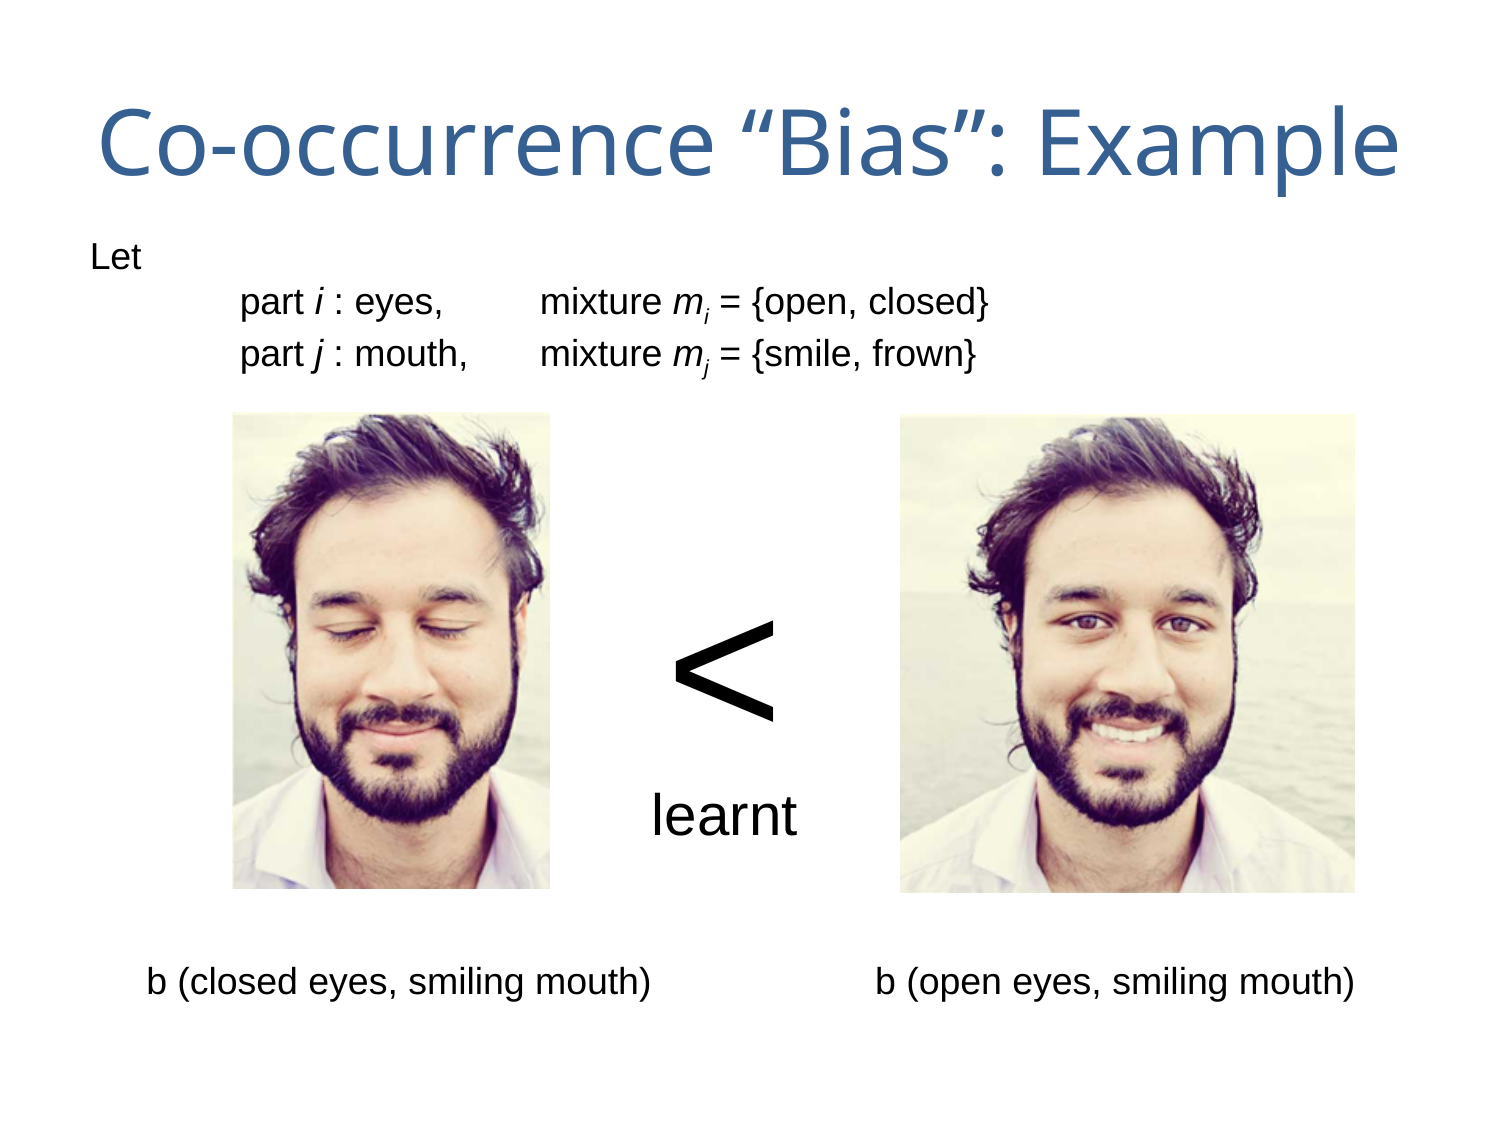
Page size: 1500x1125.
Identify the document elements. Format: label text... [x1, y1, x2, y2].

text_box Let part i : eyes, mixture mi = {open, closed} part j : mouth, mixture mj = {smile, frown} [74, 224, 1128, 387]
text_box b (closed eyes, smiling mouth) b (open eyes, smiling mouth) [99, 949, 1475, 1010]
picture [899, 413, 1355, 893]
text_box < learnt [624, 530, 825, 855]
picture [231, 412, 550, 890]
title Co-occurrence “Bias”: Example [75, 45, 1425, 233]
